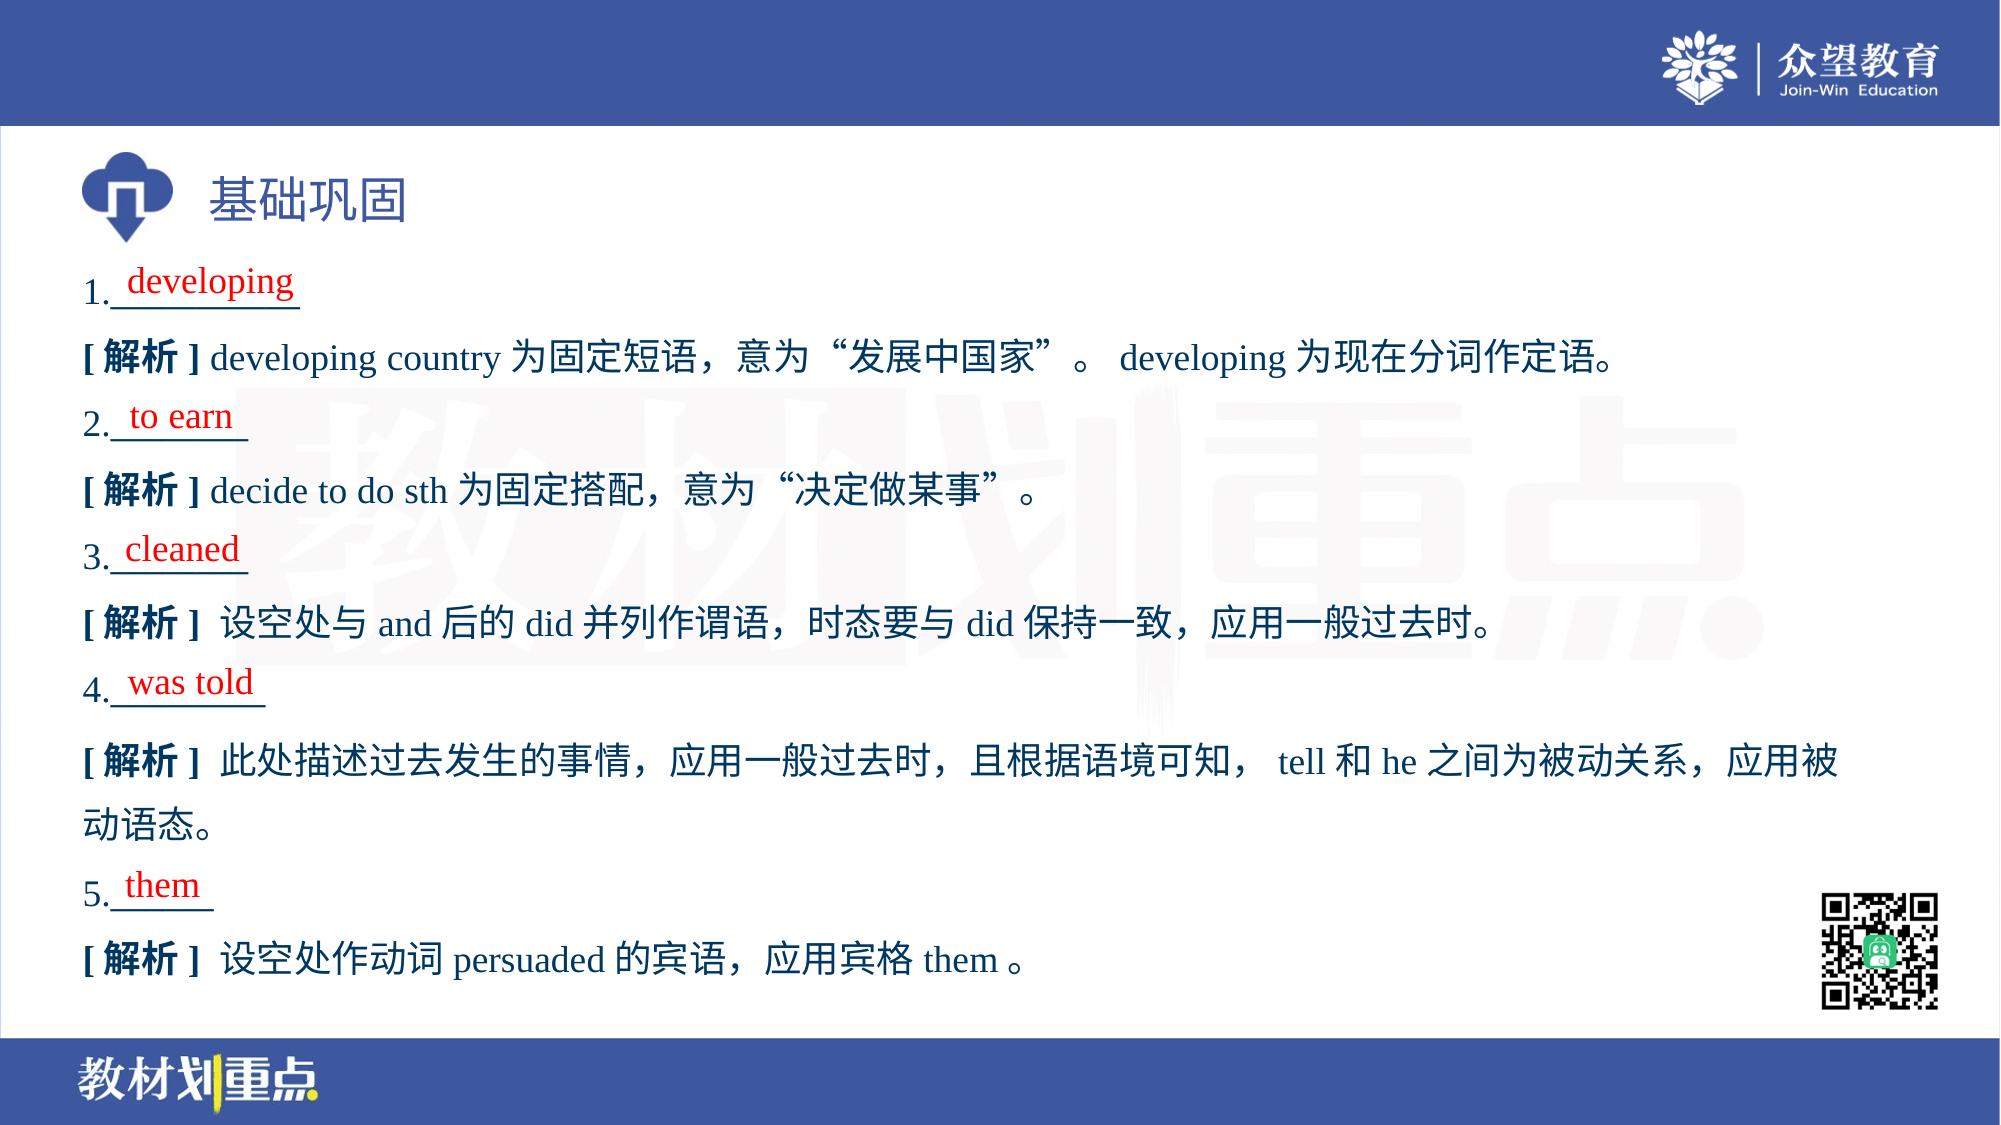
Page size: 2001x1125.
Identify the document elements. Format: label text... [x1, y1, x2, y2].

picture [0, 0, 2000, 1125]
text_box them [111, 840, 214, 899]
text_box 4._________ [82, 645, 1817, 704]
text_box [解析] developing country为固定短语，意为“发展中国家”。developing为现在分词作定语。 [82, 313, 1817, 371]
text_box [解析] 此处描述过去发生的事情，应用一般过去时，且根据语境可知，tell和he之间为被动关系，应用被 动语态。 [82, 713, 1817, 840]
text_box [解析] 设空处作动词persuaded的宾语，应用宾格them。 [82, 915, 1817, 974]
text_box developing [113, 236, 308, 295]
text_box [解析] 设空处与and后的did并列作谓语，时态要与did保持一致，应用一般过去时。 [82, 579, 1817, 637]
text_box [解析] decide to do sth为固定搭配，意为“决定做某事”。 [82, 446, 1817, 504]
text_box 3.________ [82, 512, 1817, 571]
text_box 2.________ [82, 379, 1817, 438]
text_box 5.______ [82, 848, 1817, 907]
text_box 1.___________ [82, 247, 1817, 306]
text_box was told [109, 637, 273, 695]
text_box to earn [111, 371, 252, 429]
text_box cleaned [111, 504, 254, 563]
